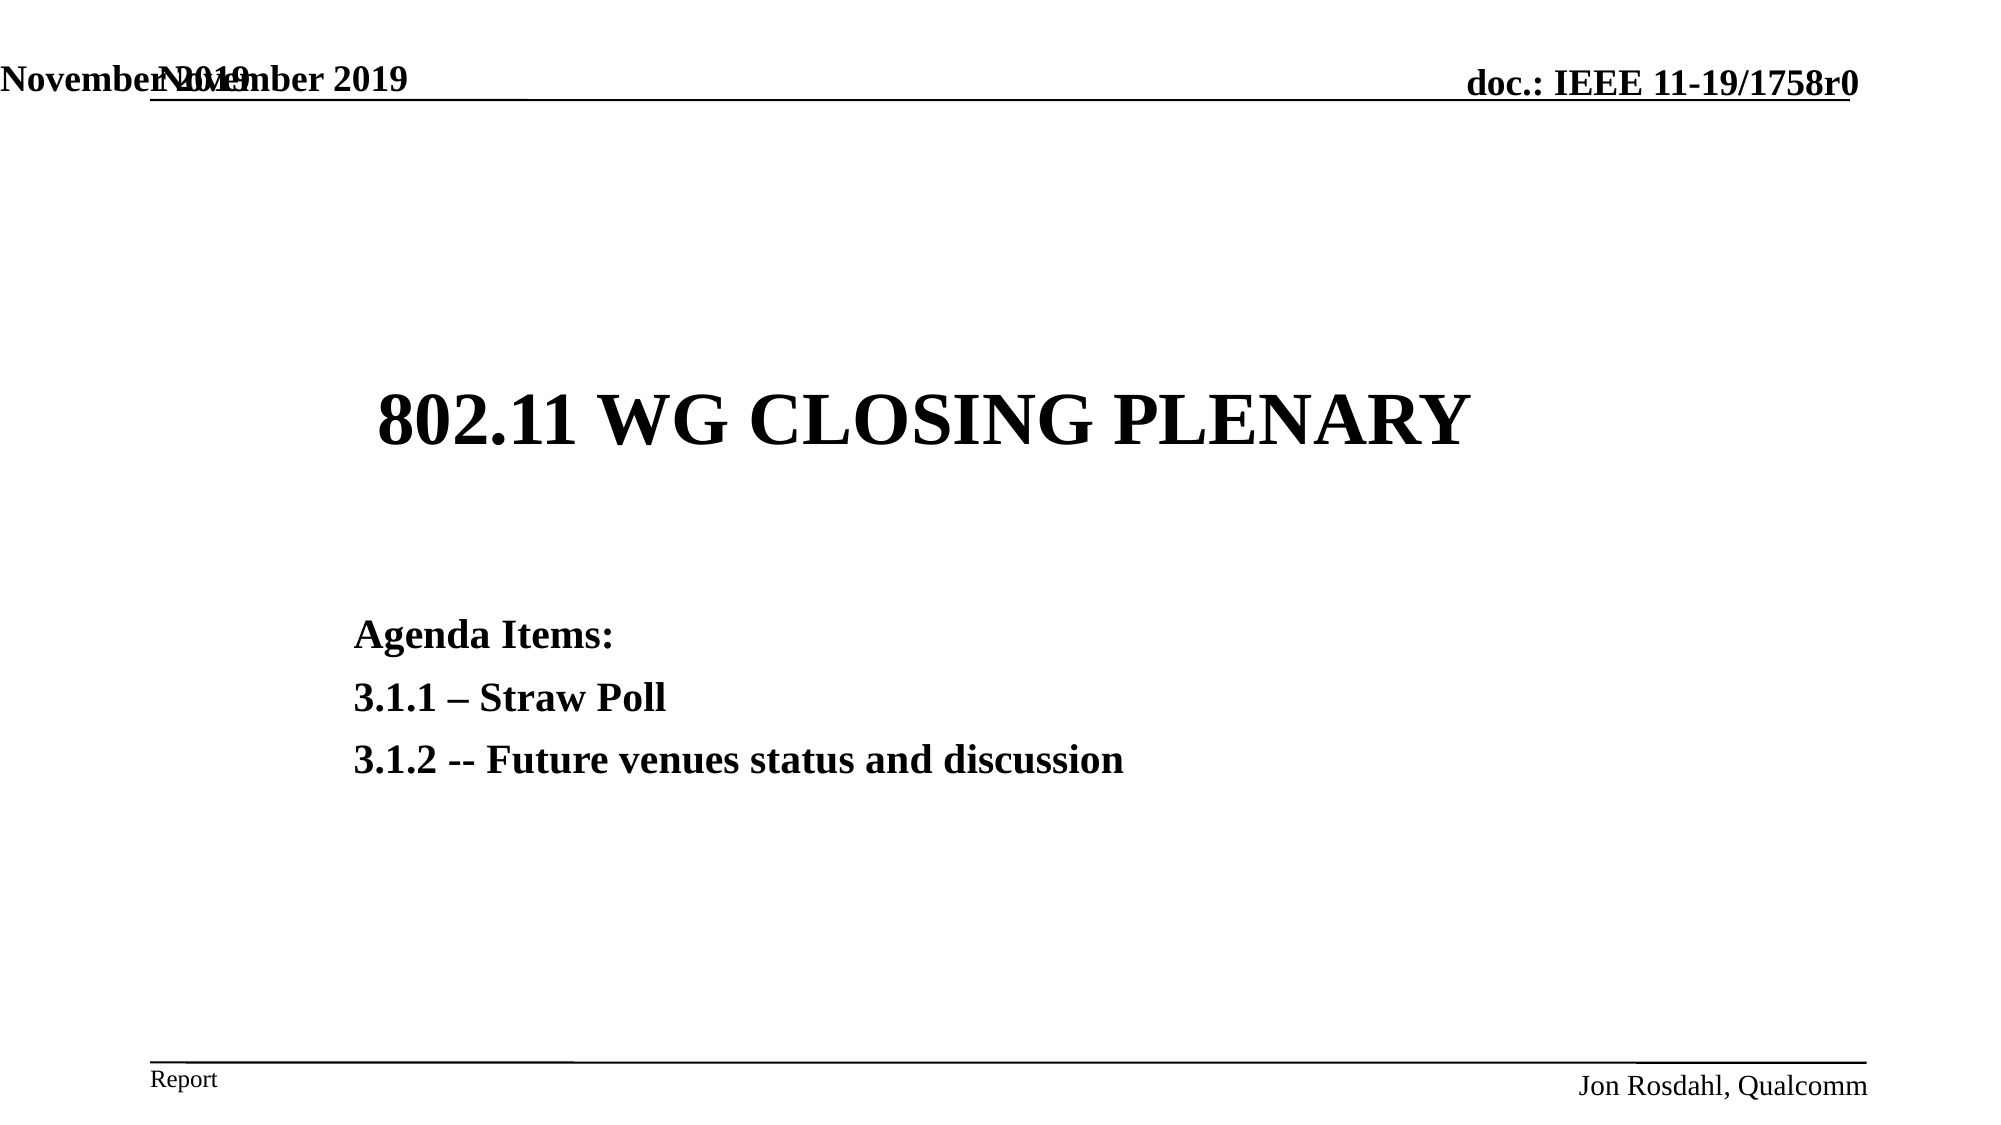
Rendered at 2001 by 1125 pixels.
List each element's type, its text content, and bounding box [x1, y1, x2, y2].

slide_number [0, 54, 411, 100]
footer Jon Rosdahl, Qualcomm [1531, 1066, 1869, 1108]
title 802.11 WG Closing Plenary [361, 361, 1638, 586]
list Agenda Items: 3.1.1 – Straw Poll 3.1.2 -- Future venues status and discussion [338, 668, 1614, 916]
